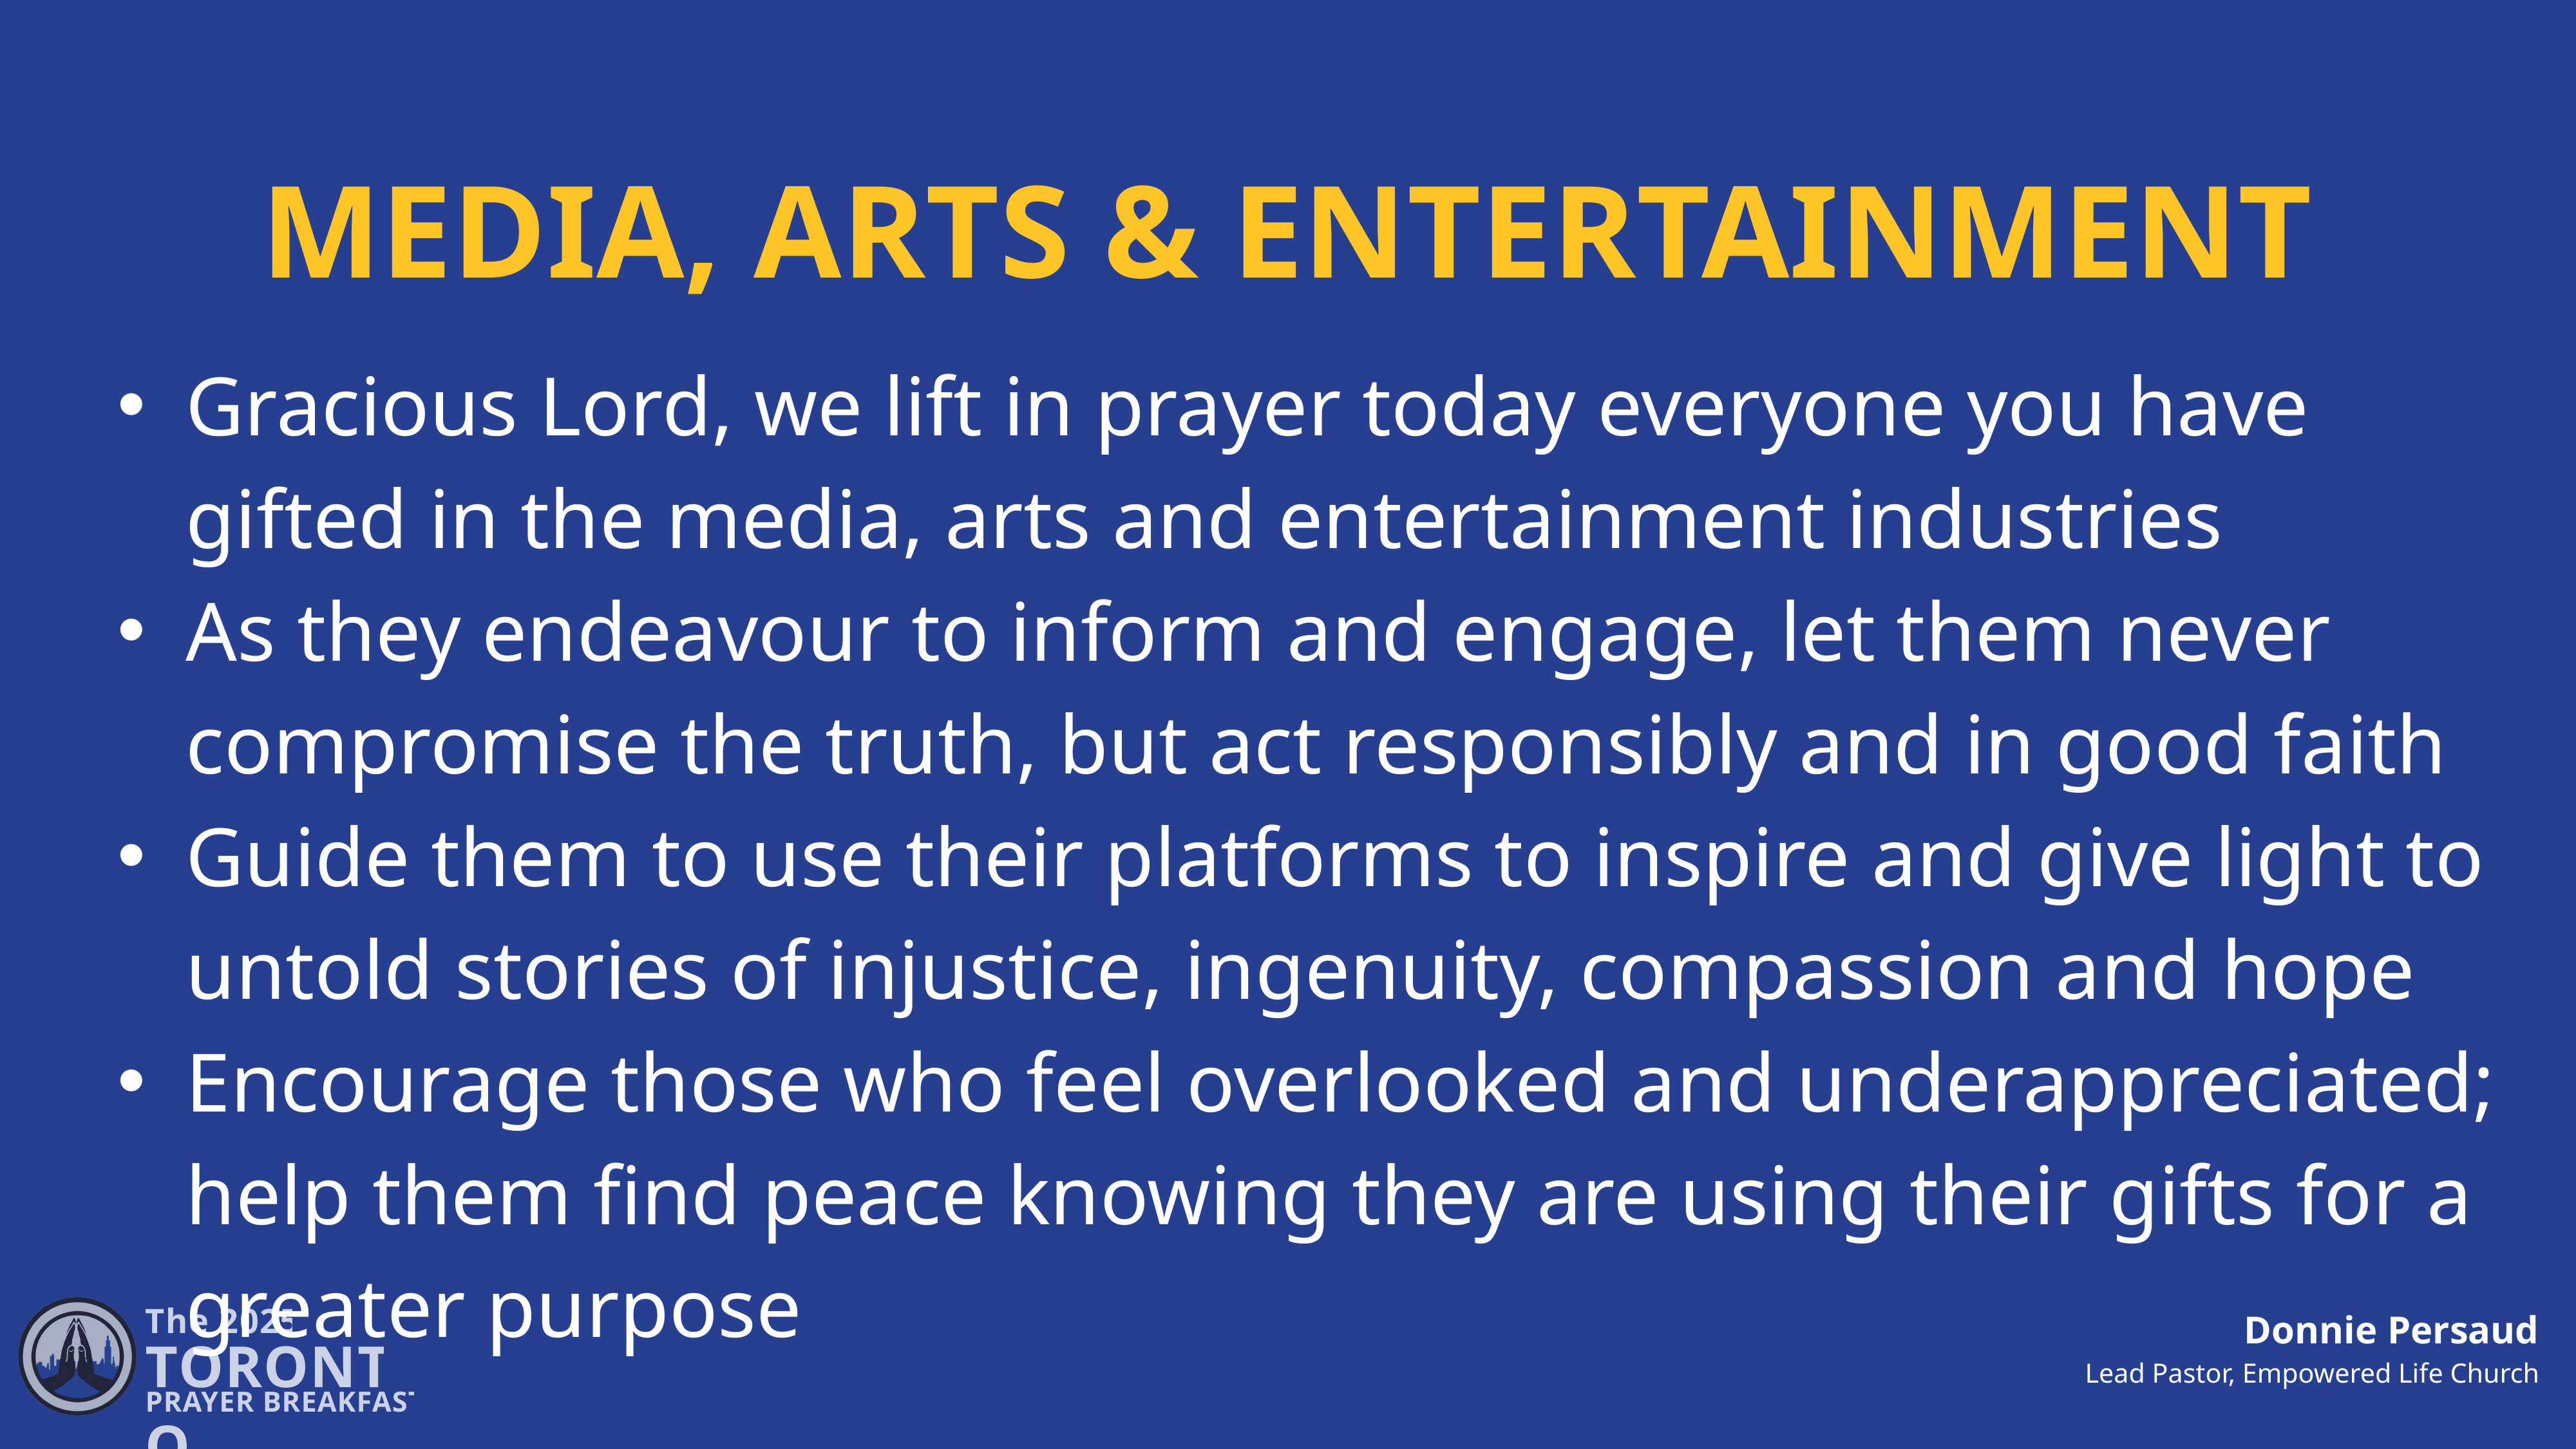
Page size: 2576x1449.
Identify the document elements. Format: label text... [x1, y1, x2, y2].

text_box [18, 1297, 427, 1416]
text_box Donnie Persaud Lead Pastor, Empowered Life Church [1631, 1299, 2539, 1389]
text_box MEDIA, ARTS & ENTERTAINMENT [80, 124, 2496, 303]
text_box Gracious Lord, we lift in prayer today everyone you have gifted in the media, arts and entertainment industries As they endeavour to inform and engage, let them never compromise the truth, but act responsibly and in good faith Guide them to use their platforms to inspire and give light to untold stories of injustice, ingenuity, compassion and hope Encourage those who feel overlooked and underappreciated; help them find peace knowing they are using their gifts for a greater purpose [49, 339, 2527, 1354]
